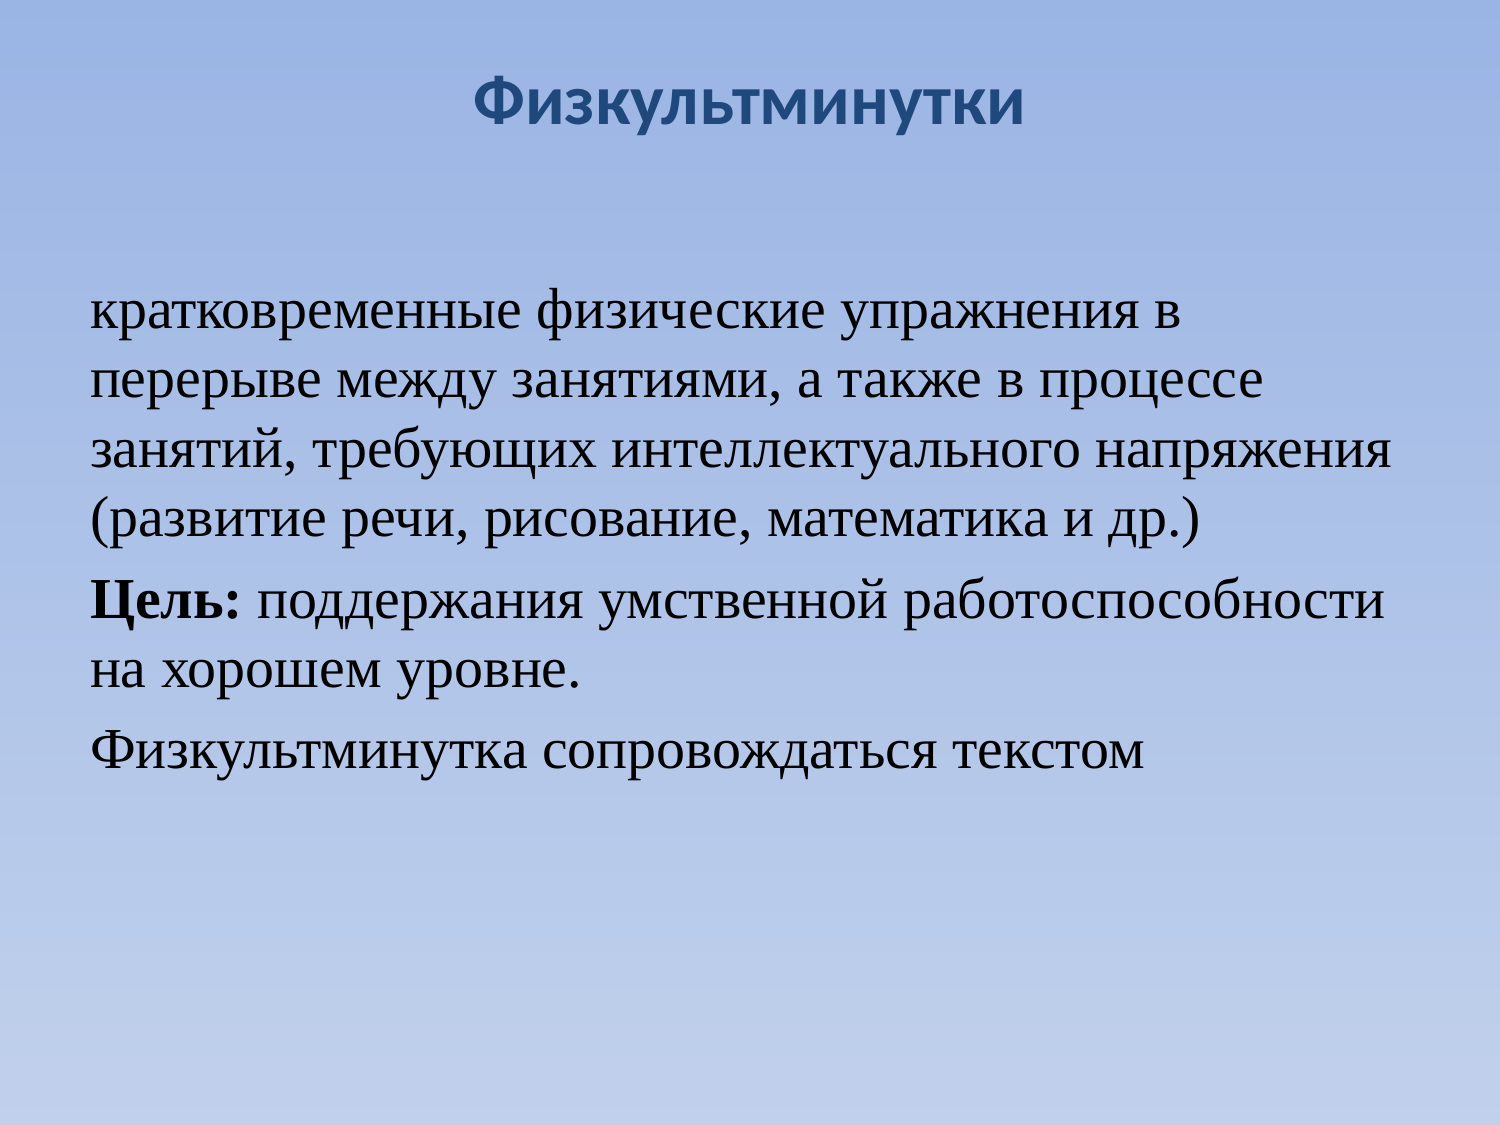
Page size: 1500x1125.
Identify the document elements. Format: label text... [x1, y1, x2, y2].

list кратковременные физические упражнения в перерыве между занятиями, а также в процессе занятий, требующих интеллектуального напряжения (развитие речи, рисование, математика и др.) Цель: поддержания умственной работоспособности на хорошем уровне. Физкультминутка сопровождаться текстом [75, 262, 1425, 1005]
title Физкультминутки [75, 45, 1425, 233]
